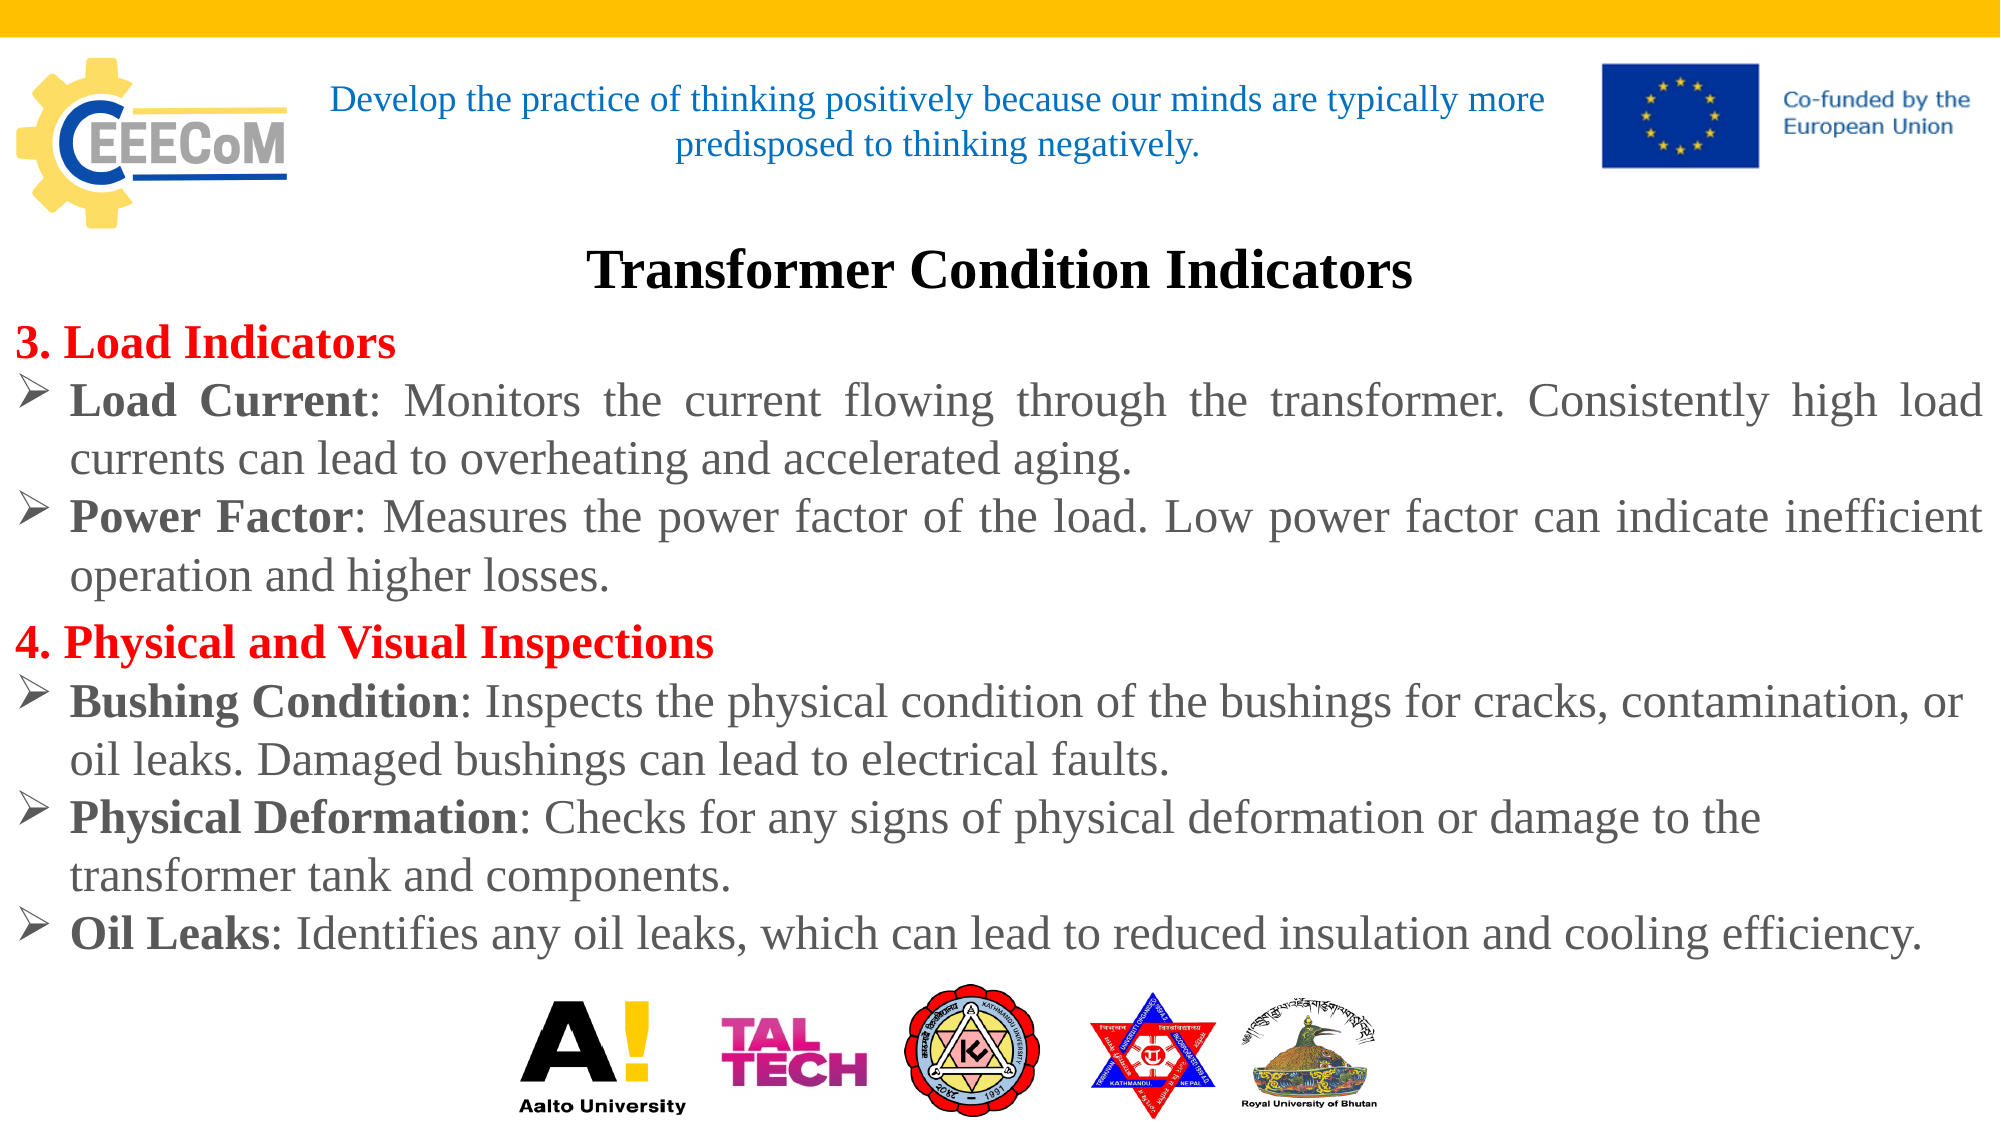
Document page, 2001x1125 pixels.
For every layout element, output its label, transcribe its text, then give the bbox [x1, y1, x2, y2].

picture [1595, 46, 2000, 181]
list Transformer Condition Indicators 3. Load Indicators Load Current: Monitors the current flowing through the transformer. Consistently high load currents can lead to overheating and accelerated aging. Power Factor: Measures the power factor of the load. Low power factor can indicate inefficient operation and higher losses. 4. Physical and Visual Inspections Bushing Condition: Inspects the physical condition of the bushings for cracks, contamination, or oil leaks. Damaged bushings can lead to electrical faults. Physical Deformation: Checks for any signs of physical deformation or damage to the transformer tank and components. Oil Leaks: Identifies any oil leaks, which can lead to reduced insulation and cooling efficiency. [0, 224, 2000, 975]
picture [11, 50, 299, 224]
picture [512, 984, 1382, 1125]
title Develop the practice of thinking positively because our minds are typically more predisposed to thinking negatively. [312, 37, 1565, 201]
